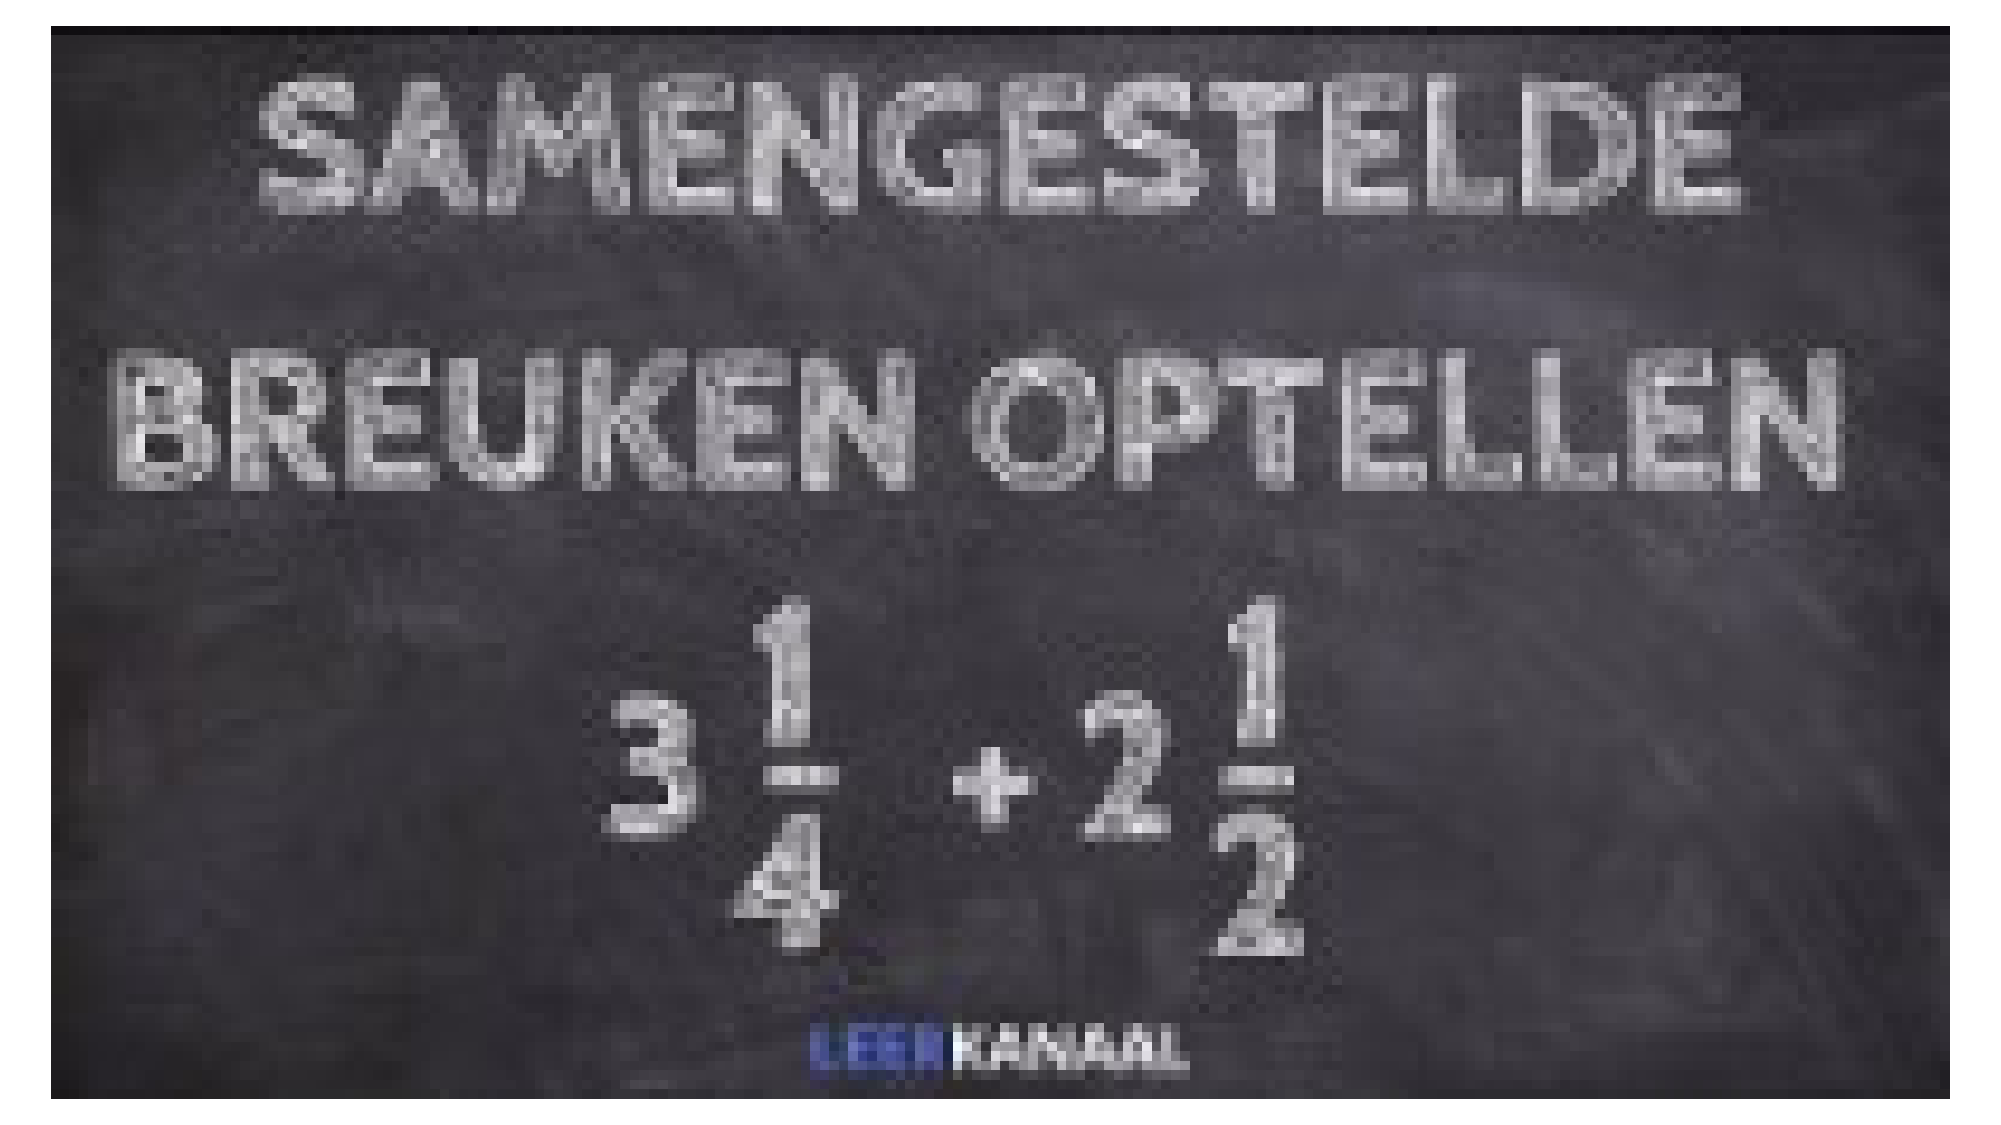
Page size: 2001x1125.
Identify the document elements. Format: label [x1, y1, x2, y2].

text_box [50, 25, 1950, 1100]
